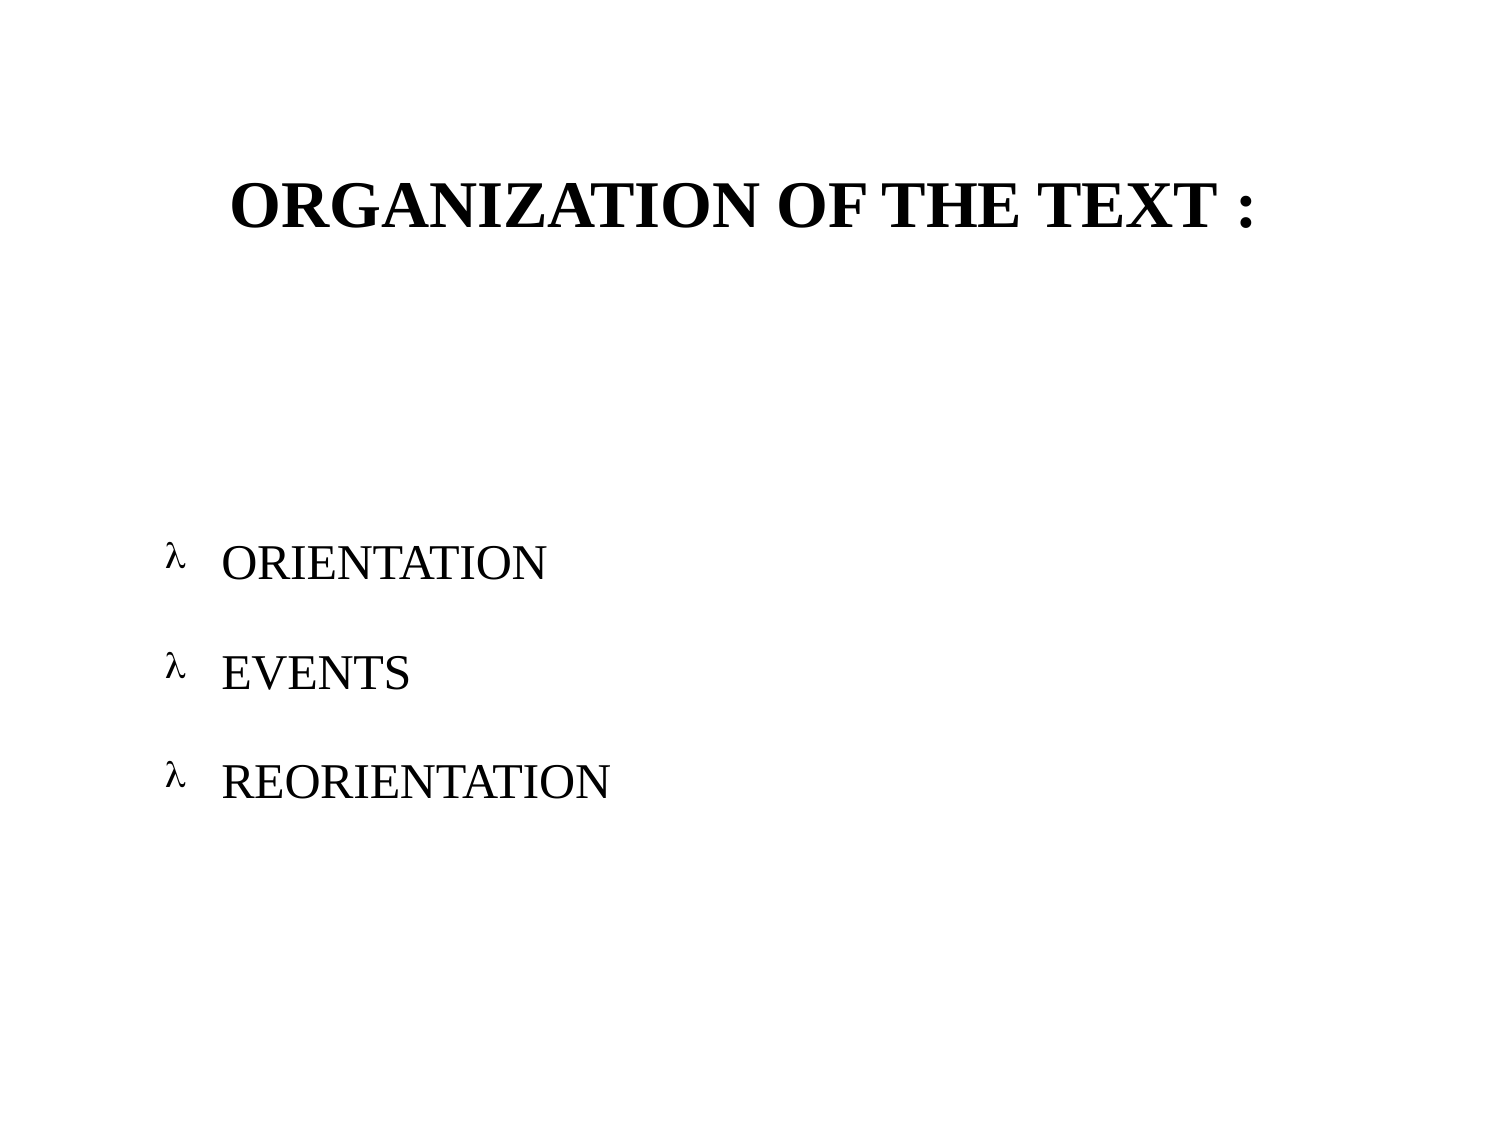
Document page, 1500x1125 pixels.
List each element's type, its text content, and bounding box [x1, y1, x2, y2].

title ORGANIZATION OF THE TEXT : [176, 104, 1310, 295]
text_box ORIENTATION EVENTS REORIENTATION [162, 527, 702, 809]
